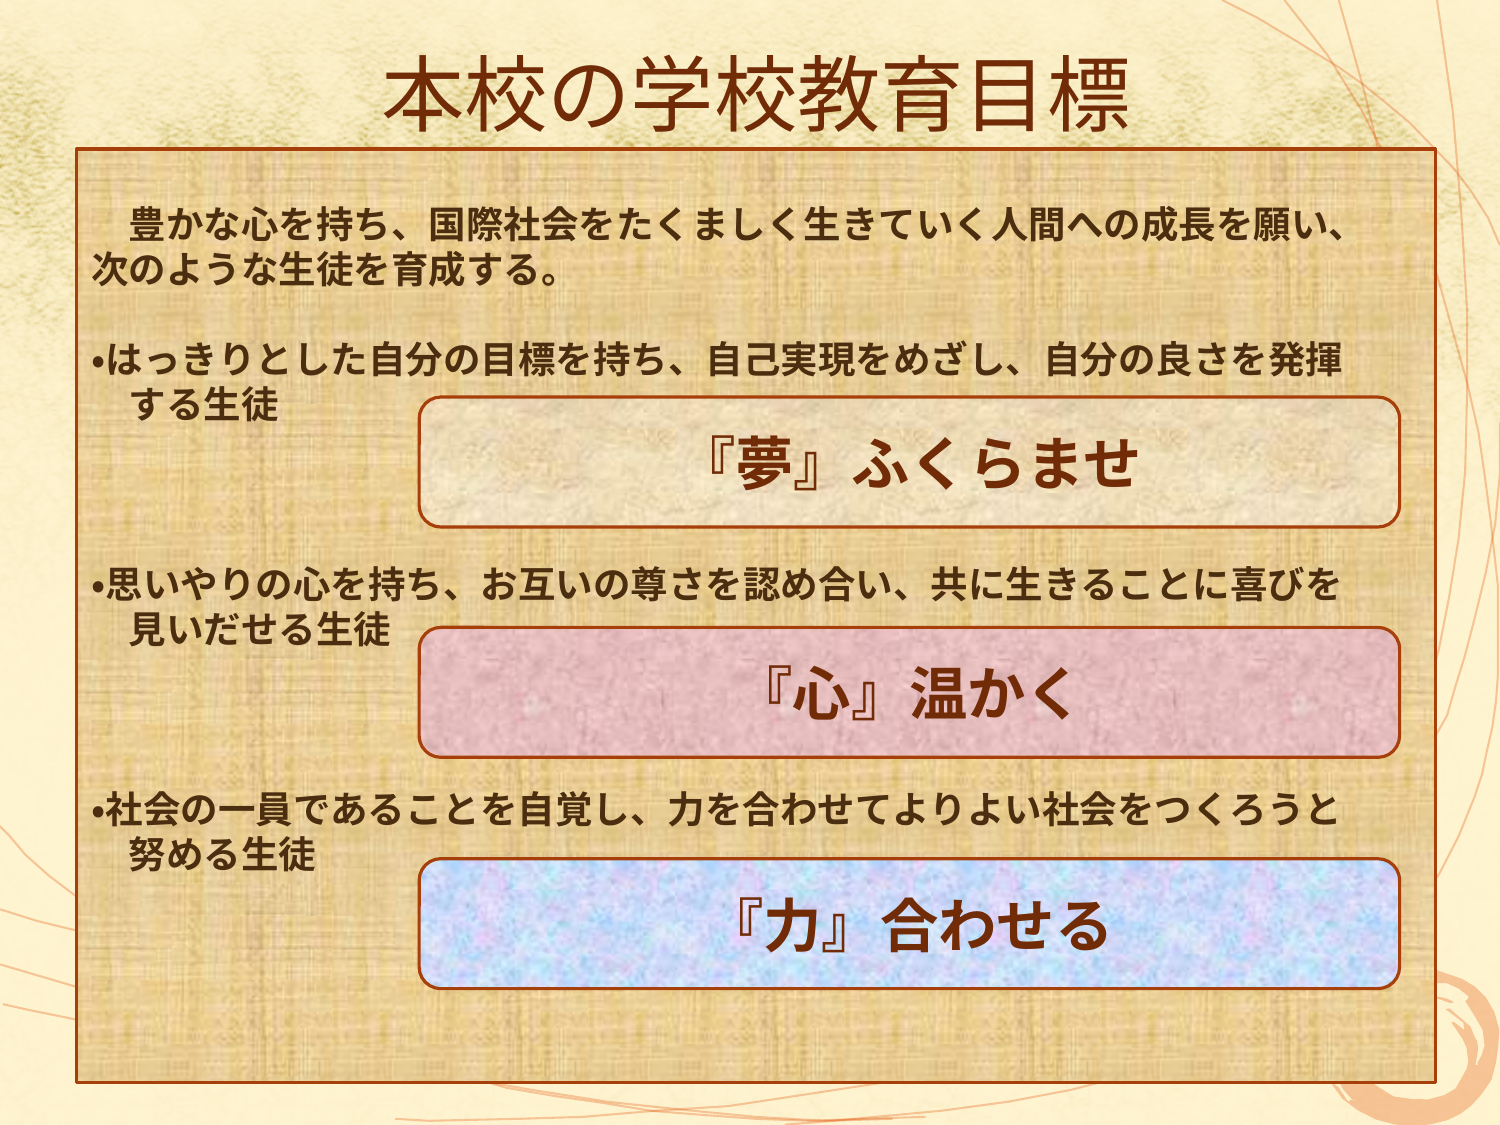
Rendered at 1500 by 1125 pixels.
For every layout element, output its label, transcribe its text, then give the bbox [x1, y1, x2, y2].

title 本校の学校教育目標 [27, 21, 1485, 164]
text_box 『夢』ふくらませ [417, 395, 1402, 529]
text_box 『力』合わせる [417, 857, 1402, 991]
text_box 『心』温かく [417, 625, 1402, 759]
text_box 豊かな心を持ち、国際社会をたくましく生きていく人間への成長を願い、 次のような生徒を育成する。 ・はっきりとした自分の目標を持ち、自己実現をめざし、自分の良さを発揮 する生徒 ・思いやりの心を持ち、お互いの尊さを認め合い、共に生きることに喜びを 見いだせる生徒 ・社会の一員であることを自覚し、力を合わせてよりよい社会をつくろうと 努める生徒 [75, 164, 1437, 1084]
